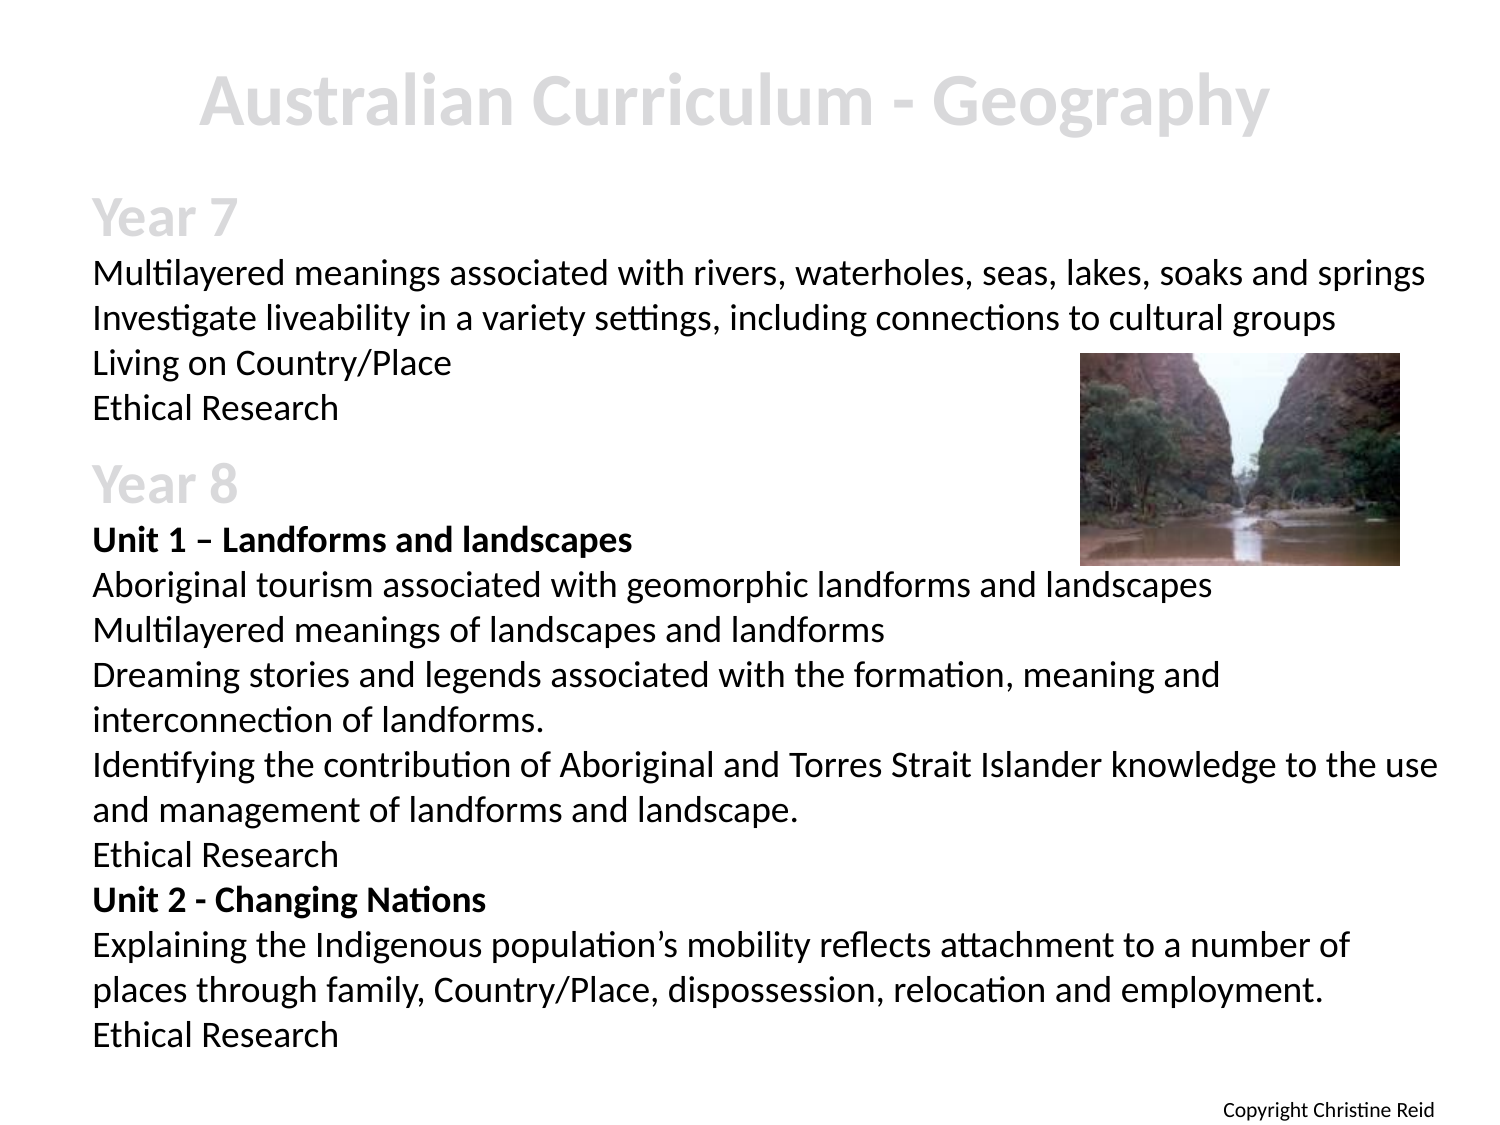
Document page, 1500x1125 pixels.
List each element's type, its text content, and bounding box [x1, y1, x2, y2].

picture [1080, 352, 1400, 567]
text_box Copyright Christine Reid [1208, 1063, 1451, 1125]
text_box Year 7 Multilayered meanings associated with rivers, waterholes, seas, lakes, soaks and springs Investigate liveability in a variety settings, including connections to cultural groups Living on Country/Place Ethical Research [77, 170, 1471, 436]
text_box Australian Curriculum - Geography [184, 42, 1364, 148]
text_box Year 8 Unit 1 – Landforms and landscapes Aboriginal tourism associated with geomorphic landforms and landscapes Multilayered meanings of landscapes and landforms Dreaming stories and legends associated with the formation, meaning and interconnection of landforms. Identifying the contribution of Aboriginal and Torres Strait Islander knowledge to the use and management of landforms and landscape. Ethical Research Unit 2 - Changing Nations Explaining the Indigenous population’s mobility reflects attachment to a number of places through family, Country/Place, dispossession, relocation and employment. Ethical Research [77, 438, 1465, 1063]
